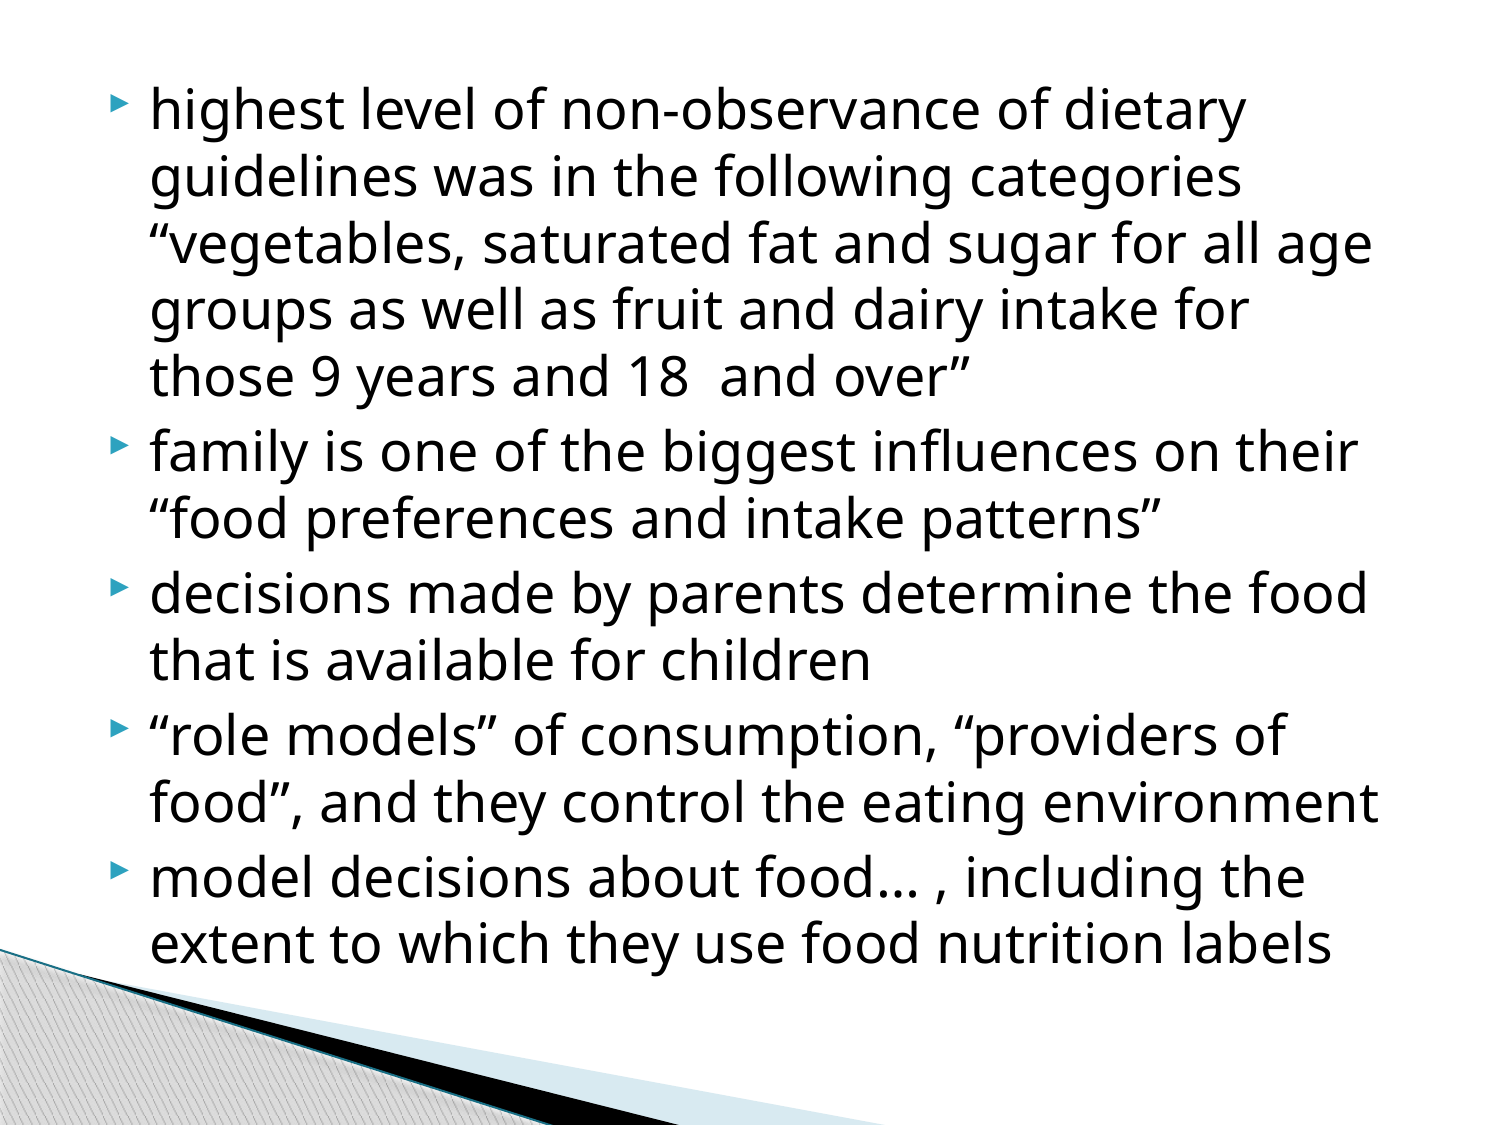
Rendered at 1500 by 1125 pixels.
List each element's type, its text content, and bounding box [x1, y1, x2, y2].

list highest level of non-observance of dietary guidelines was in the following categories “vegetables, saturated fat and sugar for all age groups as well as fruit and dairy intake for those 9 years and 18 and over” family is one of the biggest influences on their “food preferences and intake patterns” decisions made by parents determine the food that is available for children “role models” of consumption, “providers of food”, and they control the eating environment model decisions about food… , including the extent to which they use food nutrition labels [75, 66, 1425, 986]
